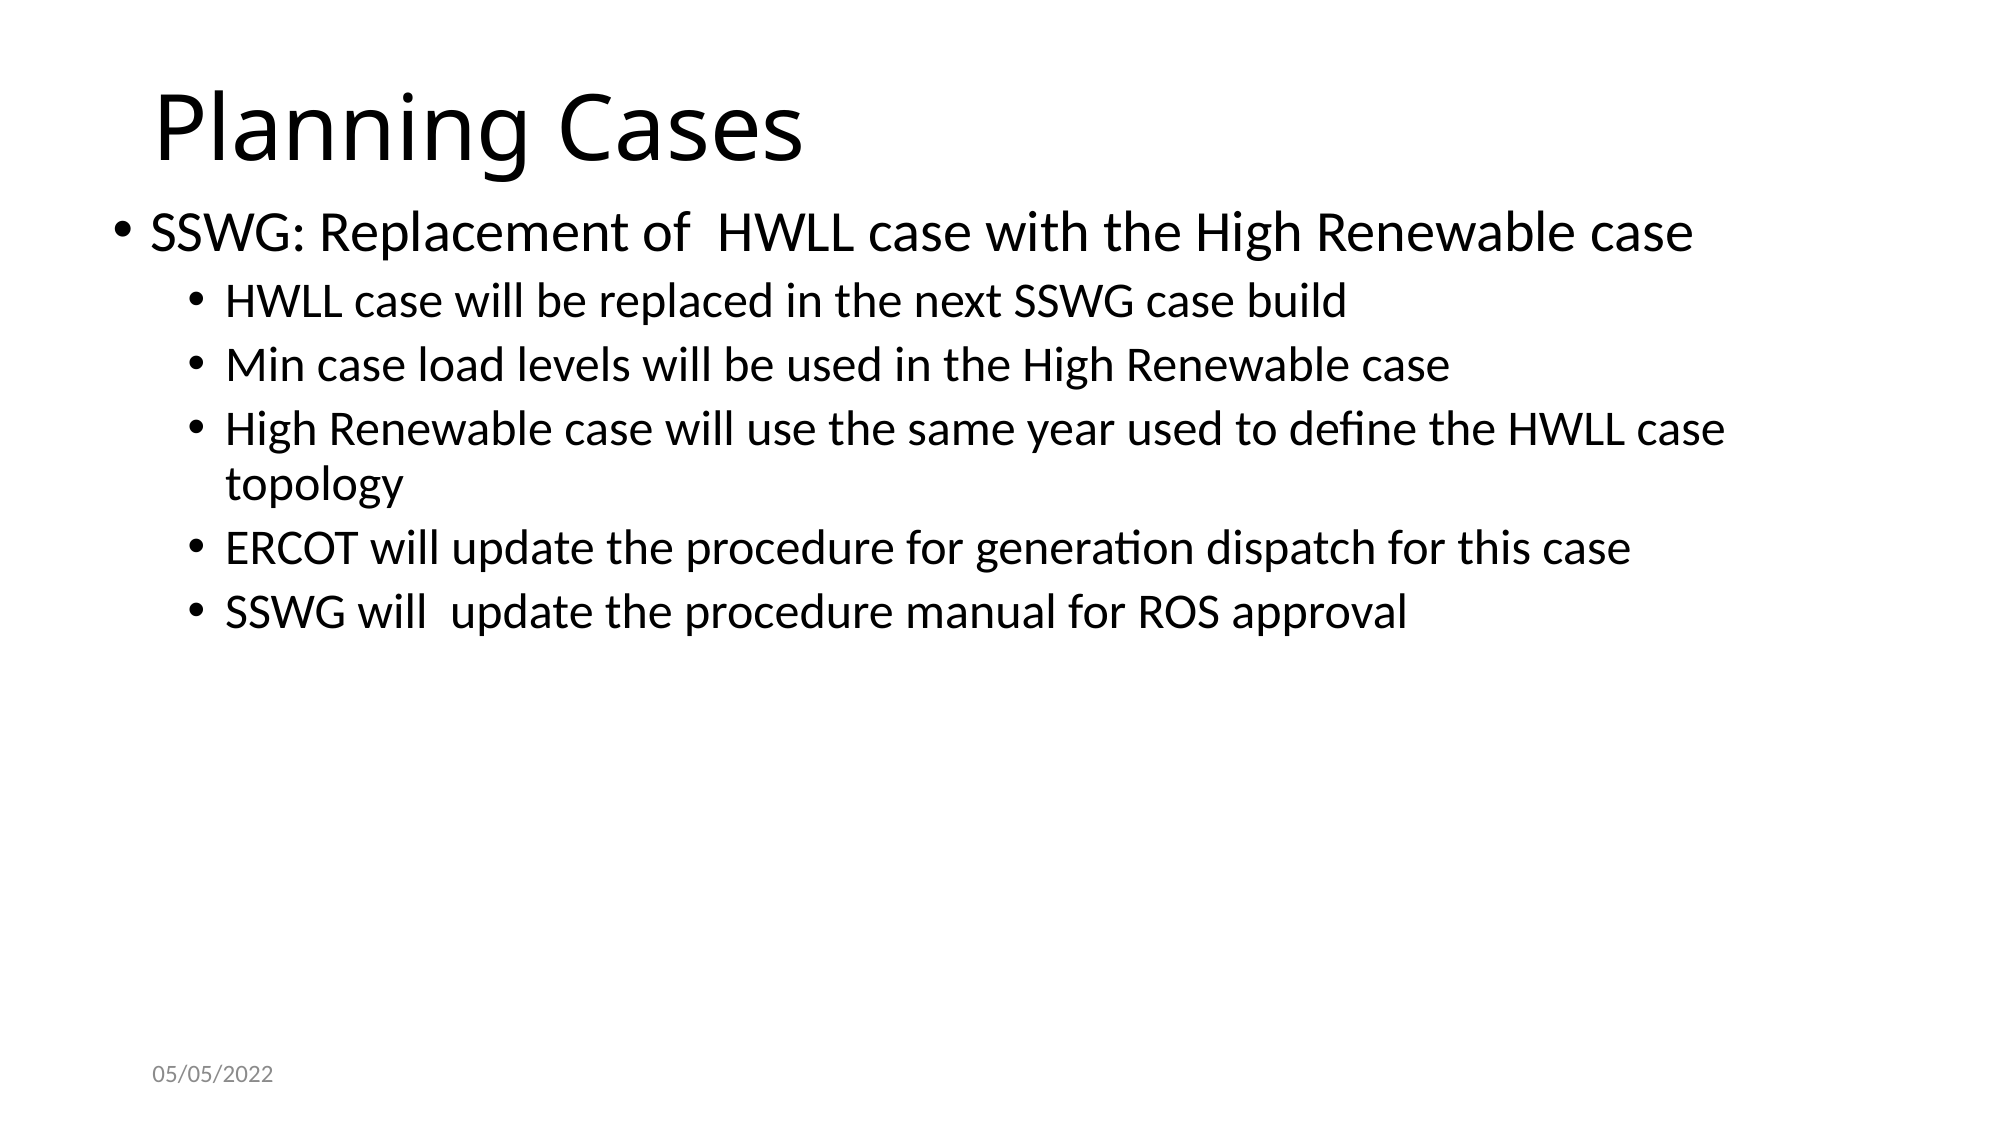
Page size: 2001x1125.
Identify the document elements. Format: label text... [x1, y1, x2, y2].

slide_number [137, 1042, 588, 1103]
title Planning Cases [137, 22, 1863, 193]
list SSWG: Replacement of HWLL case with the High Renewable case HWLL case will be replaced in the next SSWG case build Min case load levels will be used in the High Renewable case High Renewable case will use the same year used to define the HWLL case topology ERCOT will update the procedure for generation dispatch for this case SSWG will update the procedure manual for ROS approval [97, 193, 1904, 1014]
